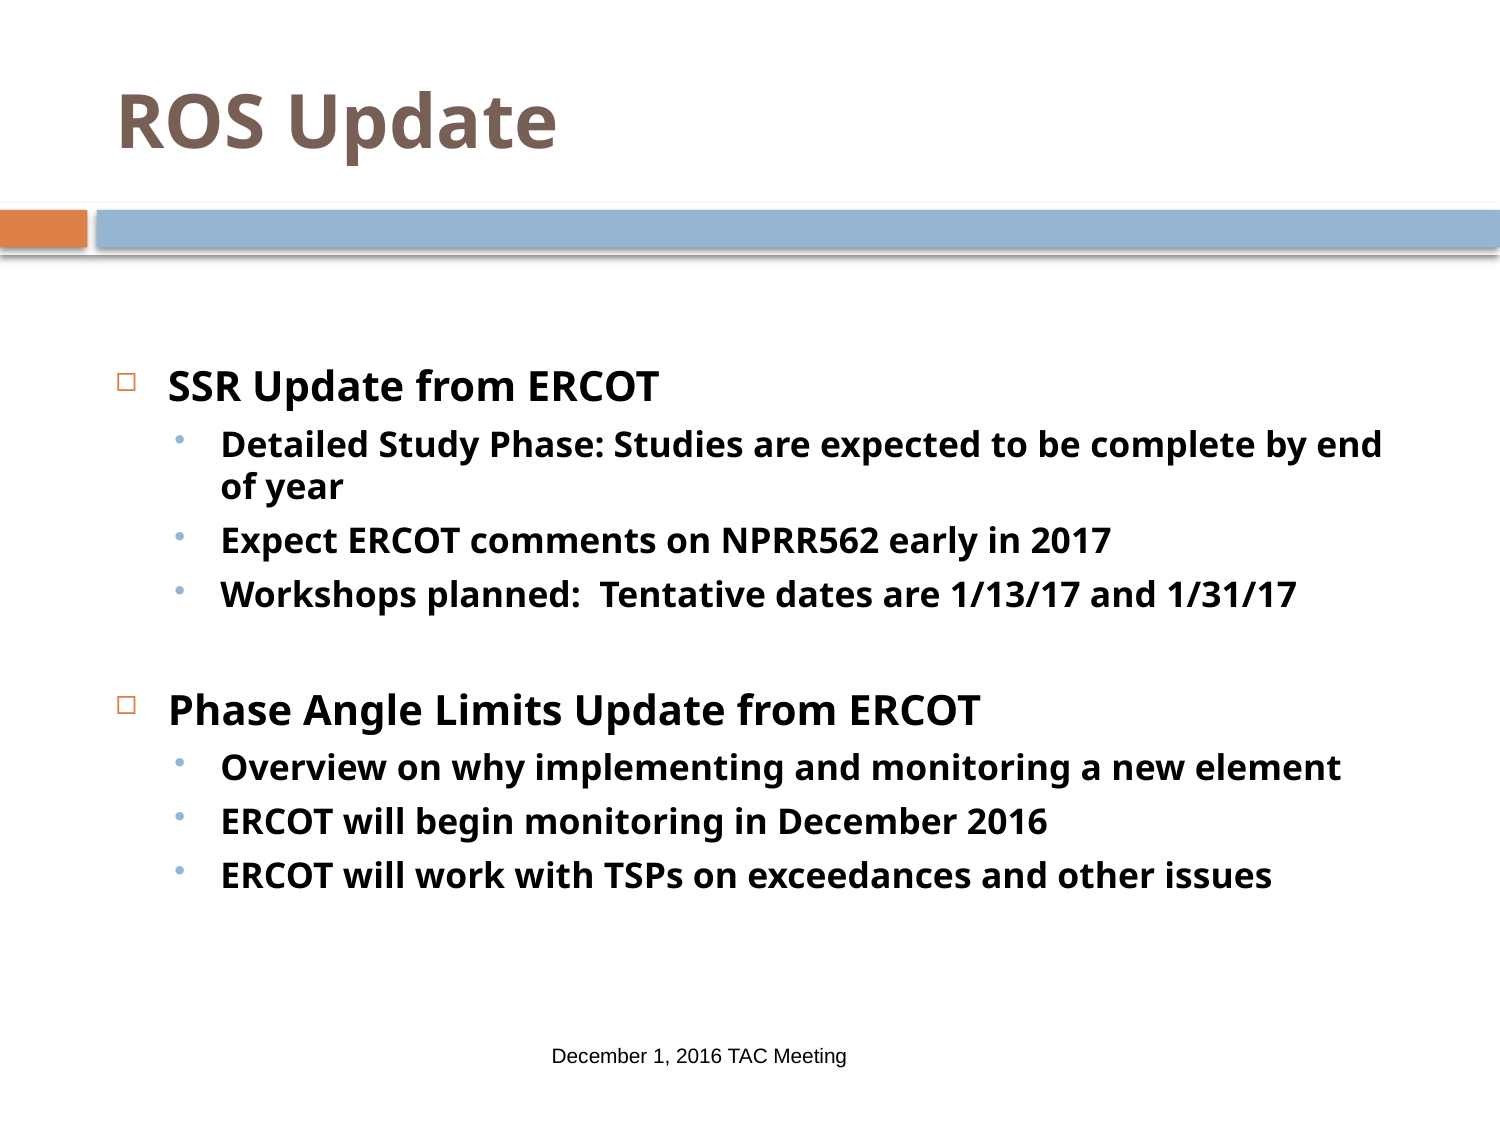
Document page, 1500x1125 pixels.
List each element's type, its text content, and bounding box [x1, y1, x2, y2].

footer December 1, 2016 TAC Meeting [99, 1025, 862, 1085]
title ROS Update [100, 37, 1439, 201]
list SSR Update from ERCOT Detailed Study Phase: Studies are expected to be complete by end of year Expect ERCOT comments on NPRR562 early in 2017 Workshops planned: Tentative dates are 1/13/17 and 1/31/17 Phase Angle Limits Update from ERCOT Overview on why implementing and monitoring a new element ERCOT will begin monitoring in December 2016 ERCOT will work with TSPs on exceedances and other issues [100, 297, 1439, 1001]
